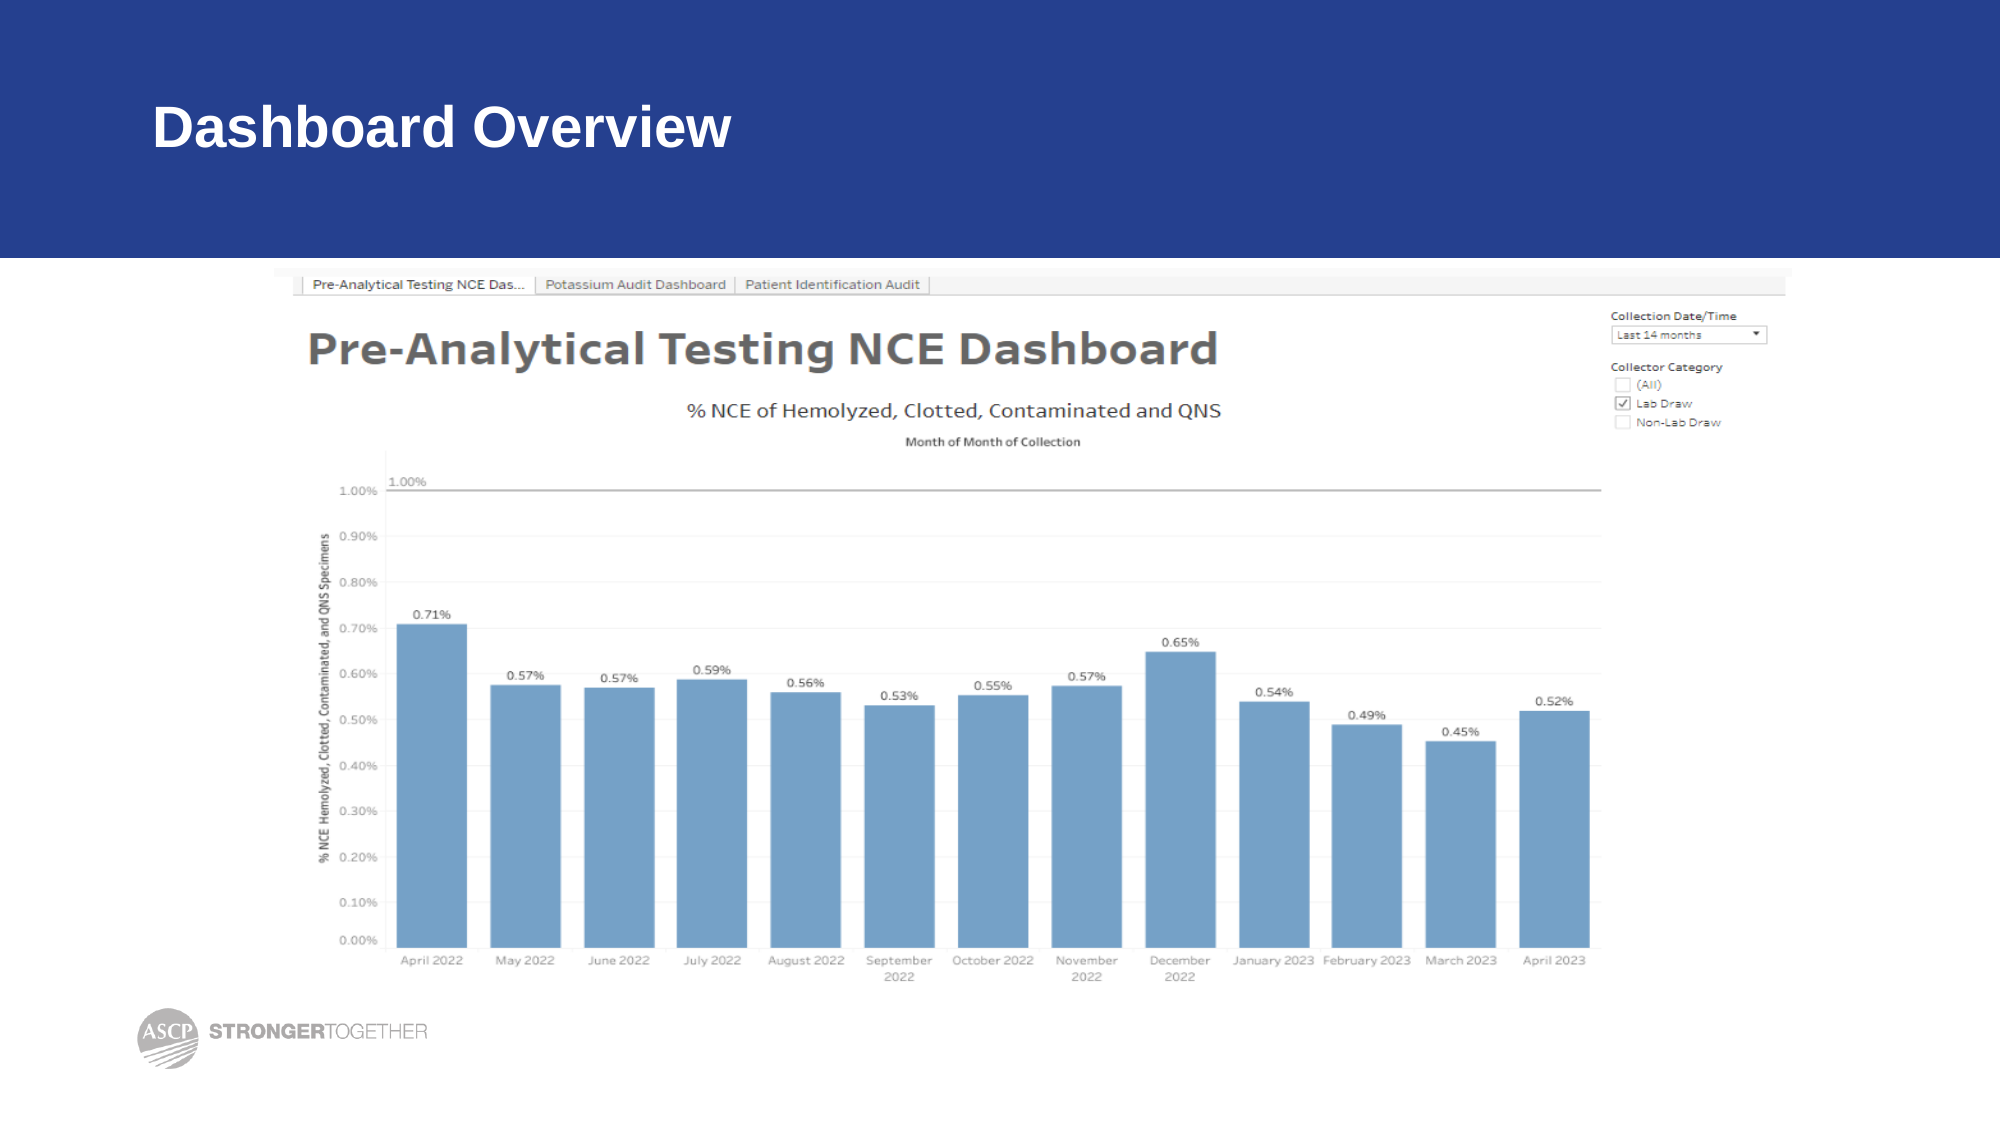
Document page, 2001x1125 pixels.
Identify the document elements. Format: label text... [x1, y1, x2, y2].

title Dashboard Overview [137, 20, 1246, 238]
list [274, 268, 1792, 1021]
picture [137, 1008, 427, 1069]
